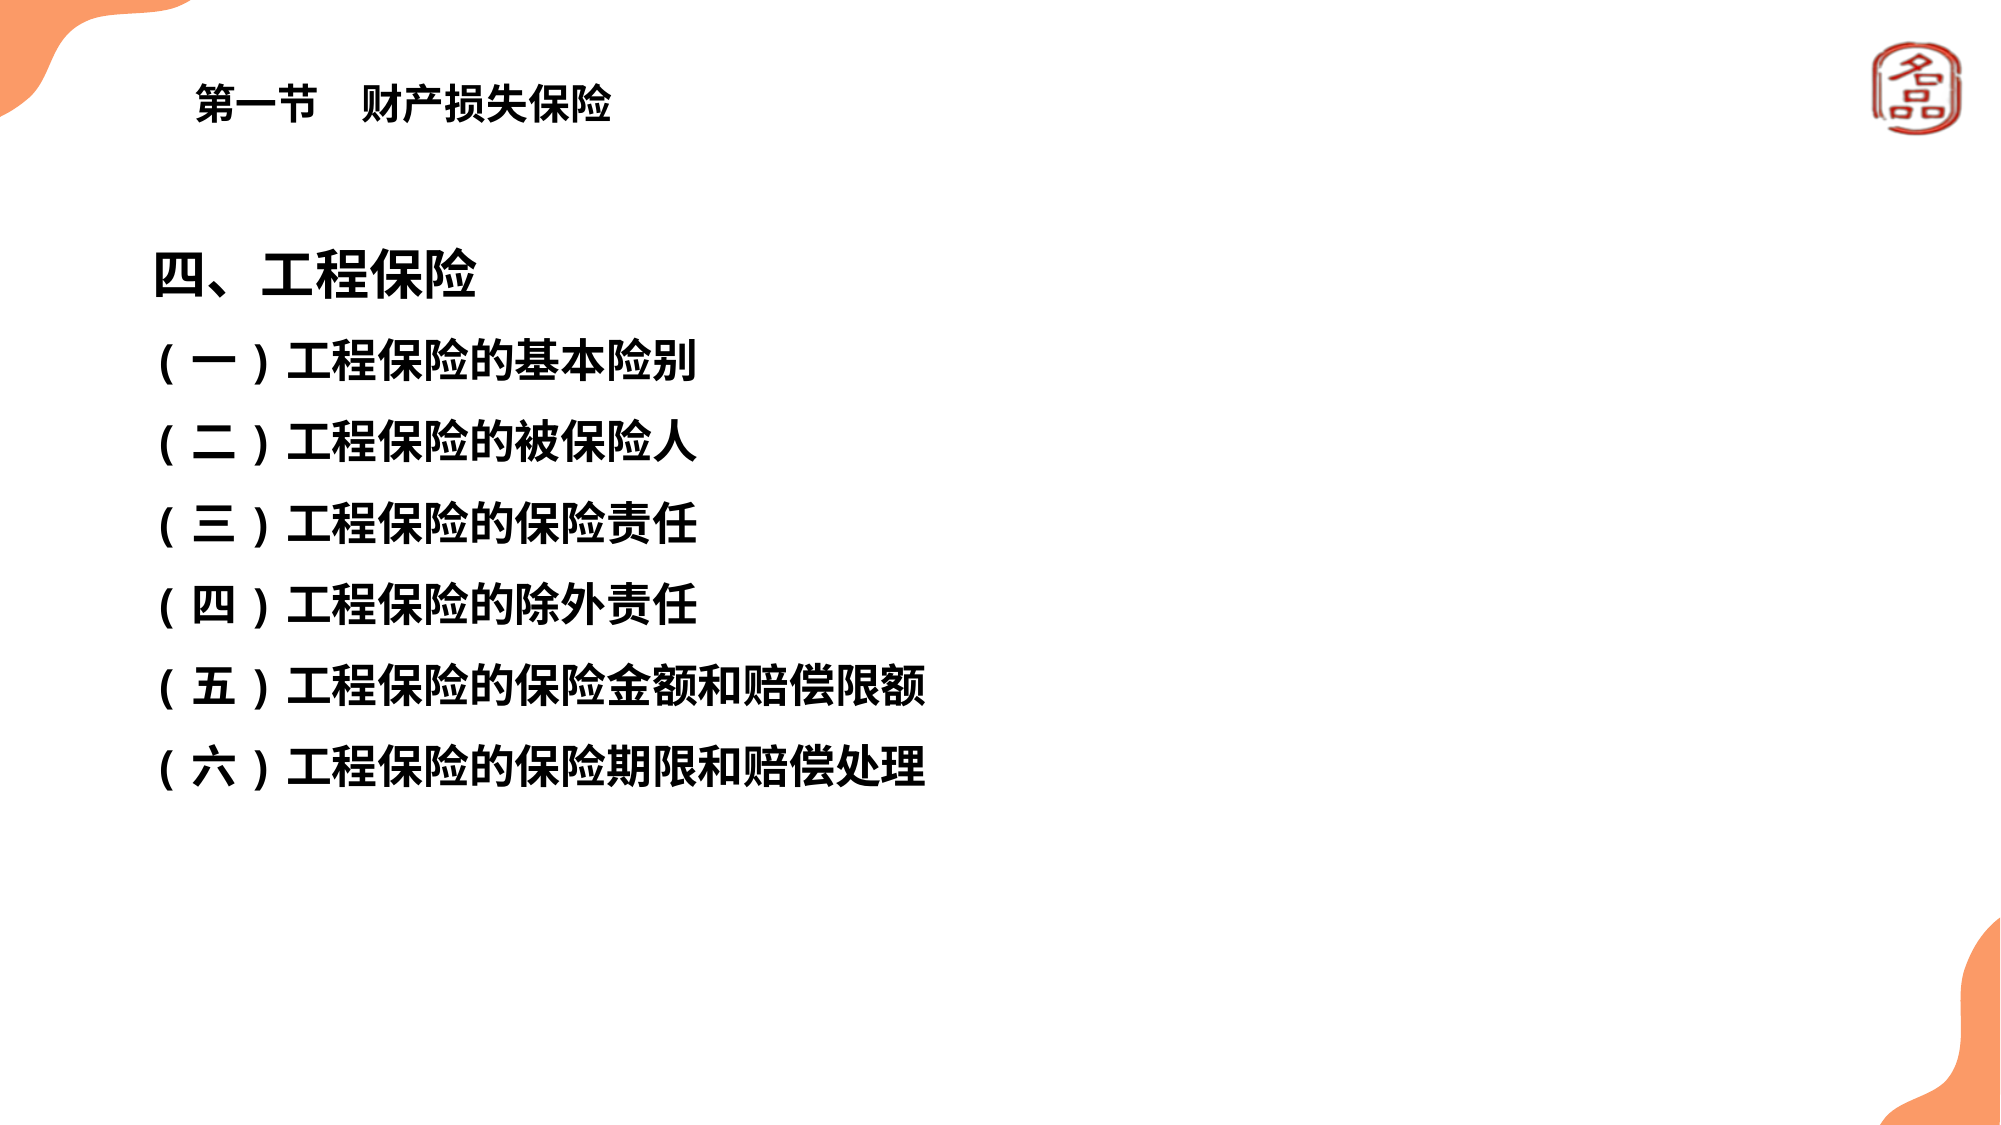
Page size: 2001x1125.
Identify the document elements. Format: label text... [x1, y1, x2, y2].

picture [1861, 10, 1990, 147]
list 四、工程保险 (一)工程保险的基本险别 (二)工程保险的被保险人 (三)工程保险的保险责任 (四)工程保险的除外责任 (五)工程保险的保险金额和赔偿限额 (六)工程保险的保险期限和赔偿处理 [137, 217, 1863, 1031]
title 第一节 财产损失保险 [137, 60, 1863, 152]
